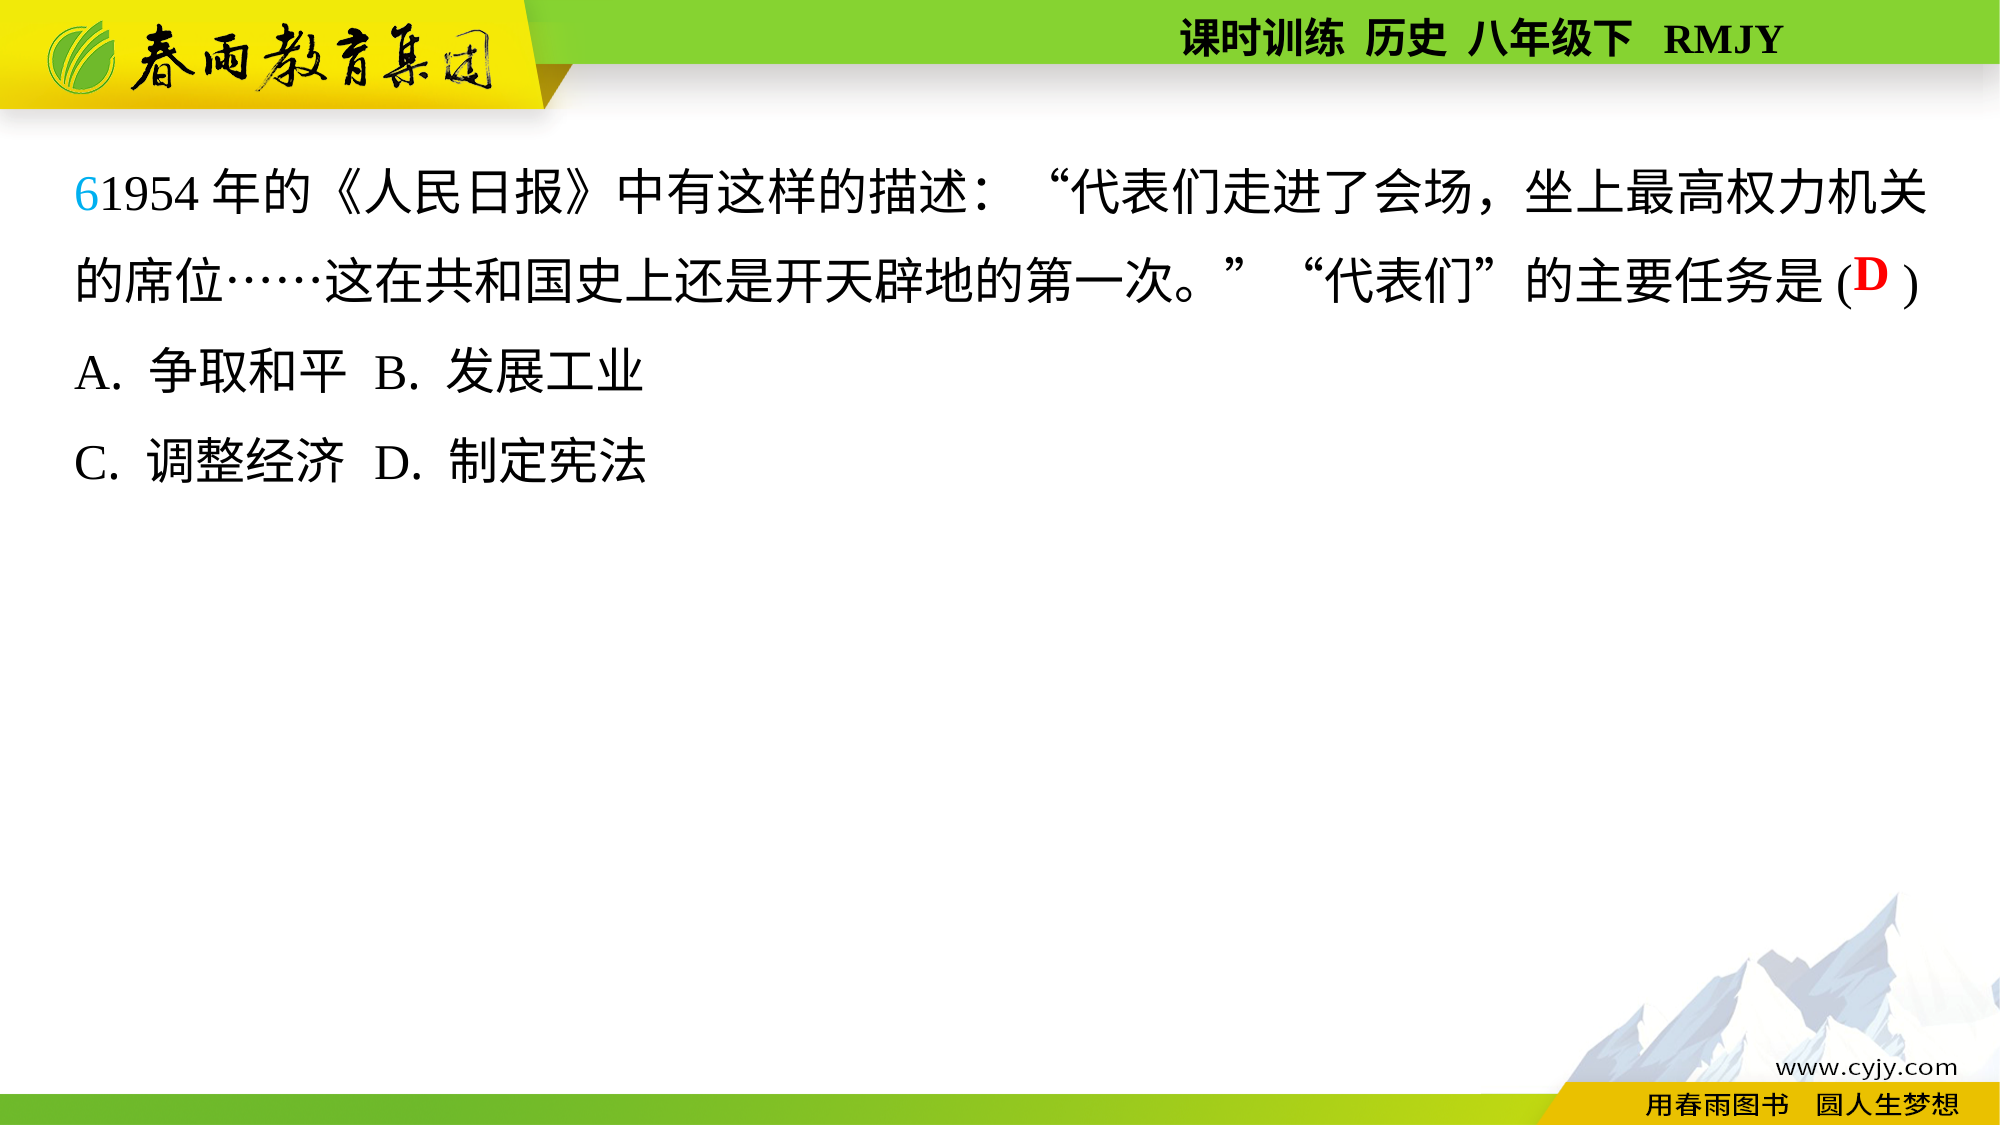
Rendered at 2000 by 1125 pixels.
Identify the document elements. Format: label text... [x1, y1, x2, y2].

picture [0, 0, 2000, 1125]
text_box D [1839, 232, 1905, 308]
list 61954年的《人民日报》中有这样的描述：“代表们走进了会场，坐上最高权力机关的席位……这在共和国史上还是开天辟地的第一次。”“代表们”的主要任务是( ) A. 争取和平 B. 发展工业 C. 调整经济 D. 制定宪法 [59, 122, 1944, 502]
